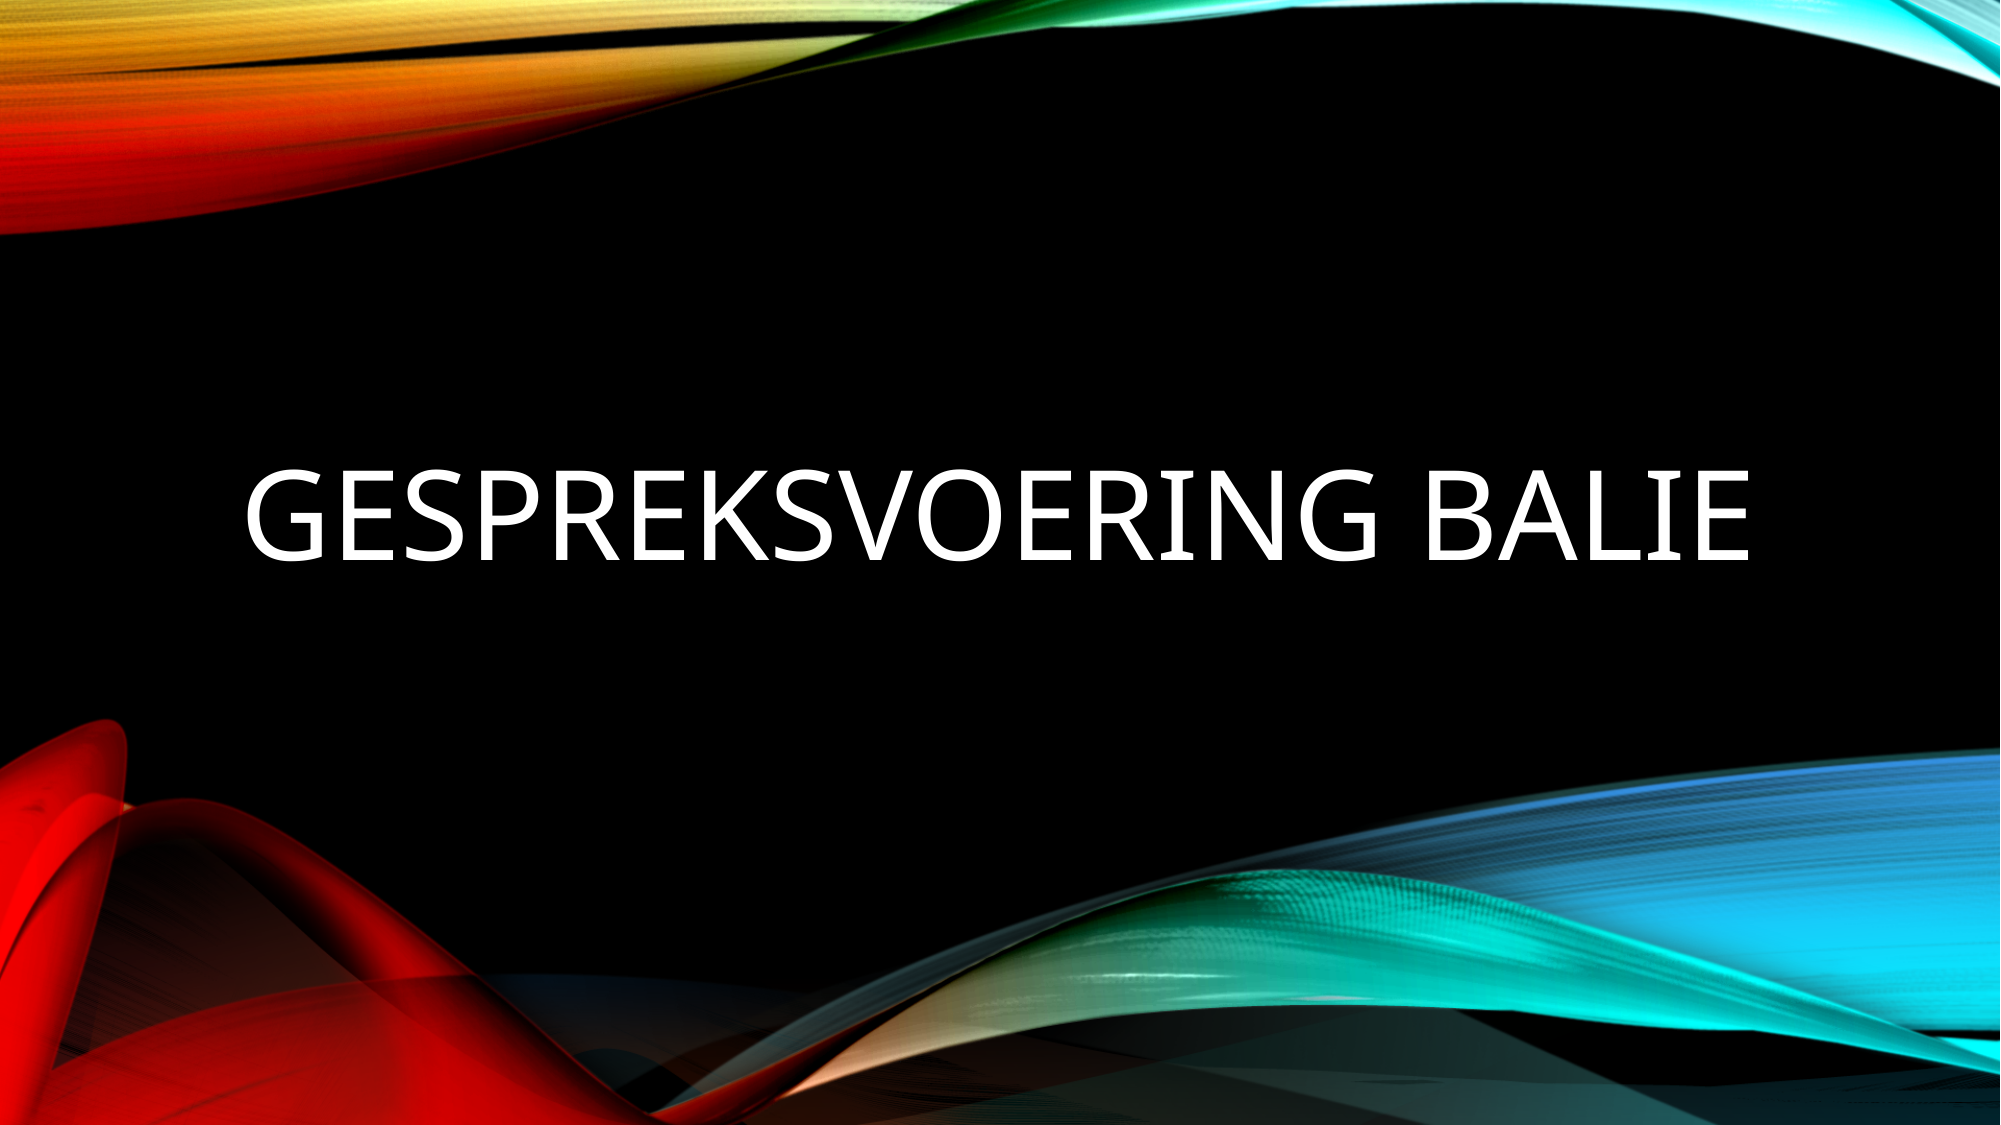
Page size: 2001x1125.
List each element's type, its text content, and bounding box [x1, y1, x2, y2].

picture [0, 717, 2000, 1125]
picture [0, 0, 2000, 237]
title Gespreksvoering balie [225, 295, 1775, 596]
